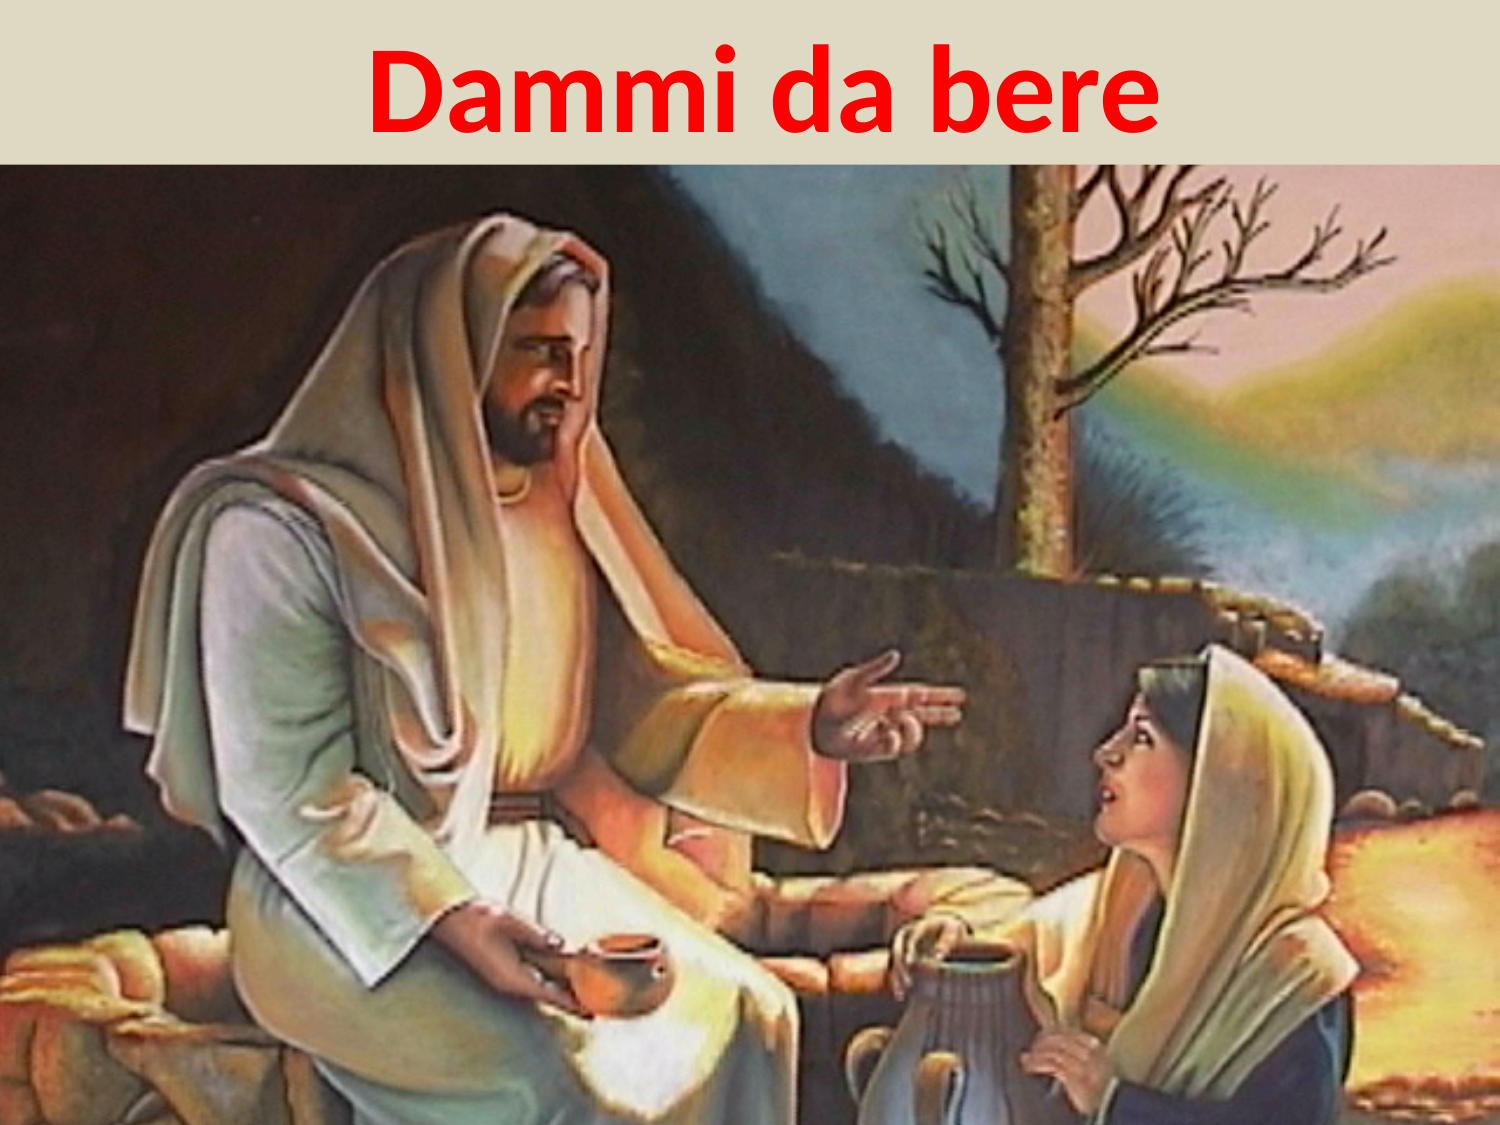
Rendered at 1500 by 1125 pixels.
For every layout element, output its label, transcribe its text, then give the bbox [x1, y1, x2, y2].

text_box Dammi da bere [0, 0, 1500, 113]
picture [0, 113, 1500, 1125]
